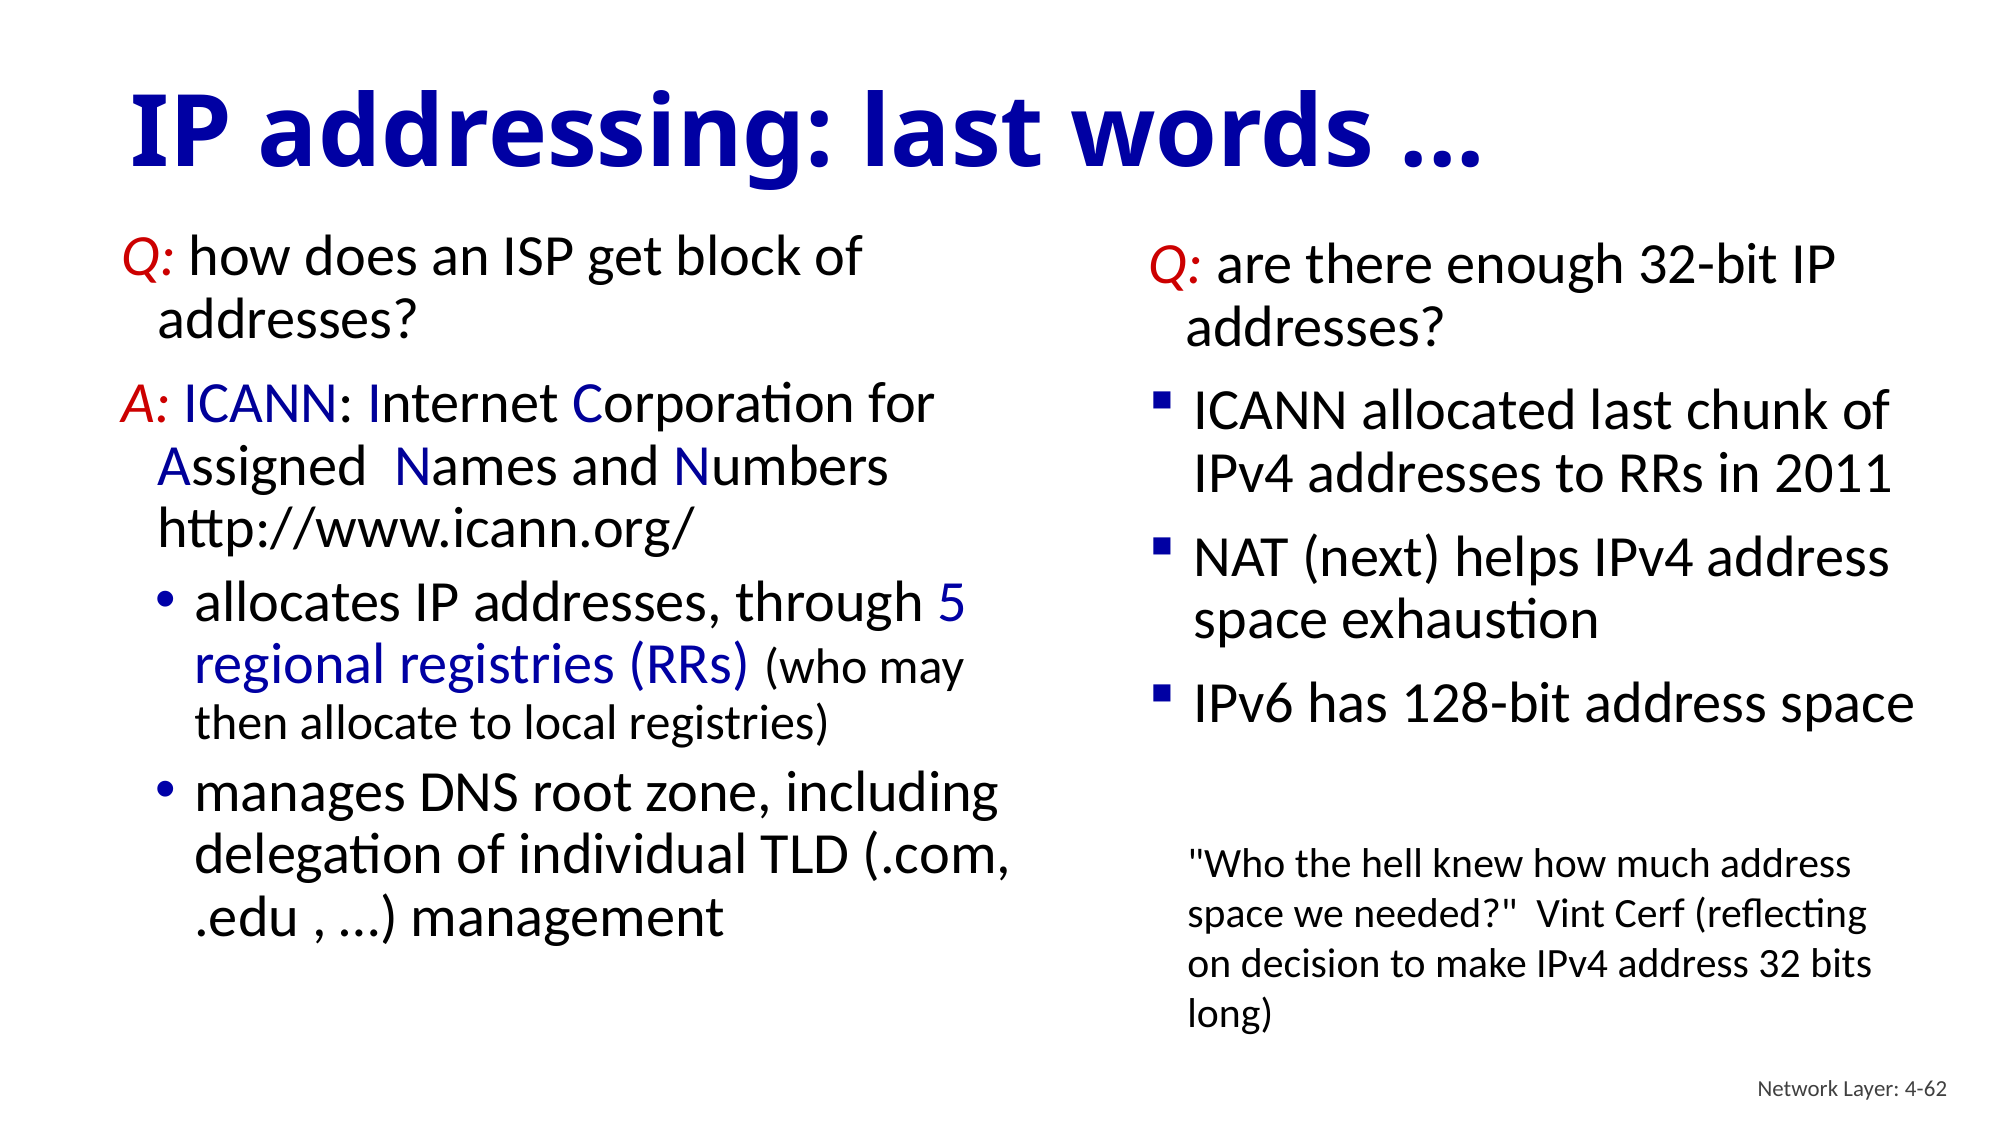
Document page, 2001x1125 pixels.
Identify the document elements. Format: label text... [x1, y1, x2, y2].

text_box "Who the hell knew how much address space we needed?" Vint Cerf (reflecting on decision to make IPv4 address 32 bits long) [1172, 828, 1913, 1043]
text_box Q: are there enough 32-bit IP addresses? ICANN allocated last chunk of IPv4 addresses to RRs in 2011 NAT (next) helps IPv4 address space exhaustion IPv6 has 128-bit address space [1112, 225, 1940, 822]
slide_number Network Layer: 4-62 [1512, 1056, 1963, 1117]
title IP addressing: last words ... [115, 46, 1841, 222]
text_box Q: how does an ISP get block of addresses? A: ICANN: Internet Corporation for Assigned Names and Numbers http://www.icann.org/ allocates IP addresses, through 5 regional registries (RRs) (who may then allocate to local registries) manages DNS root zone, including delegation of individual TLD (.com, .edu , …) management [85, 217, 1040, 1055]
